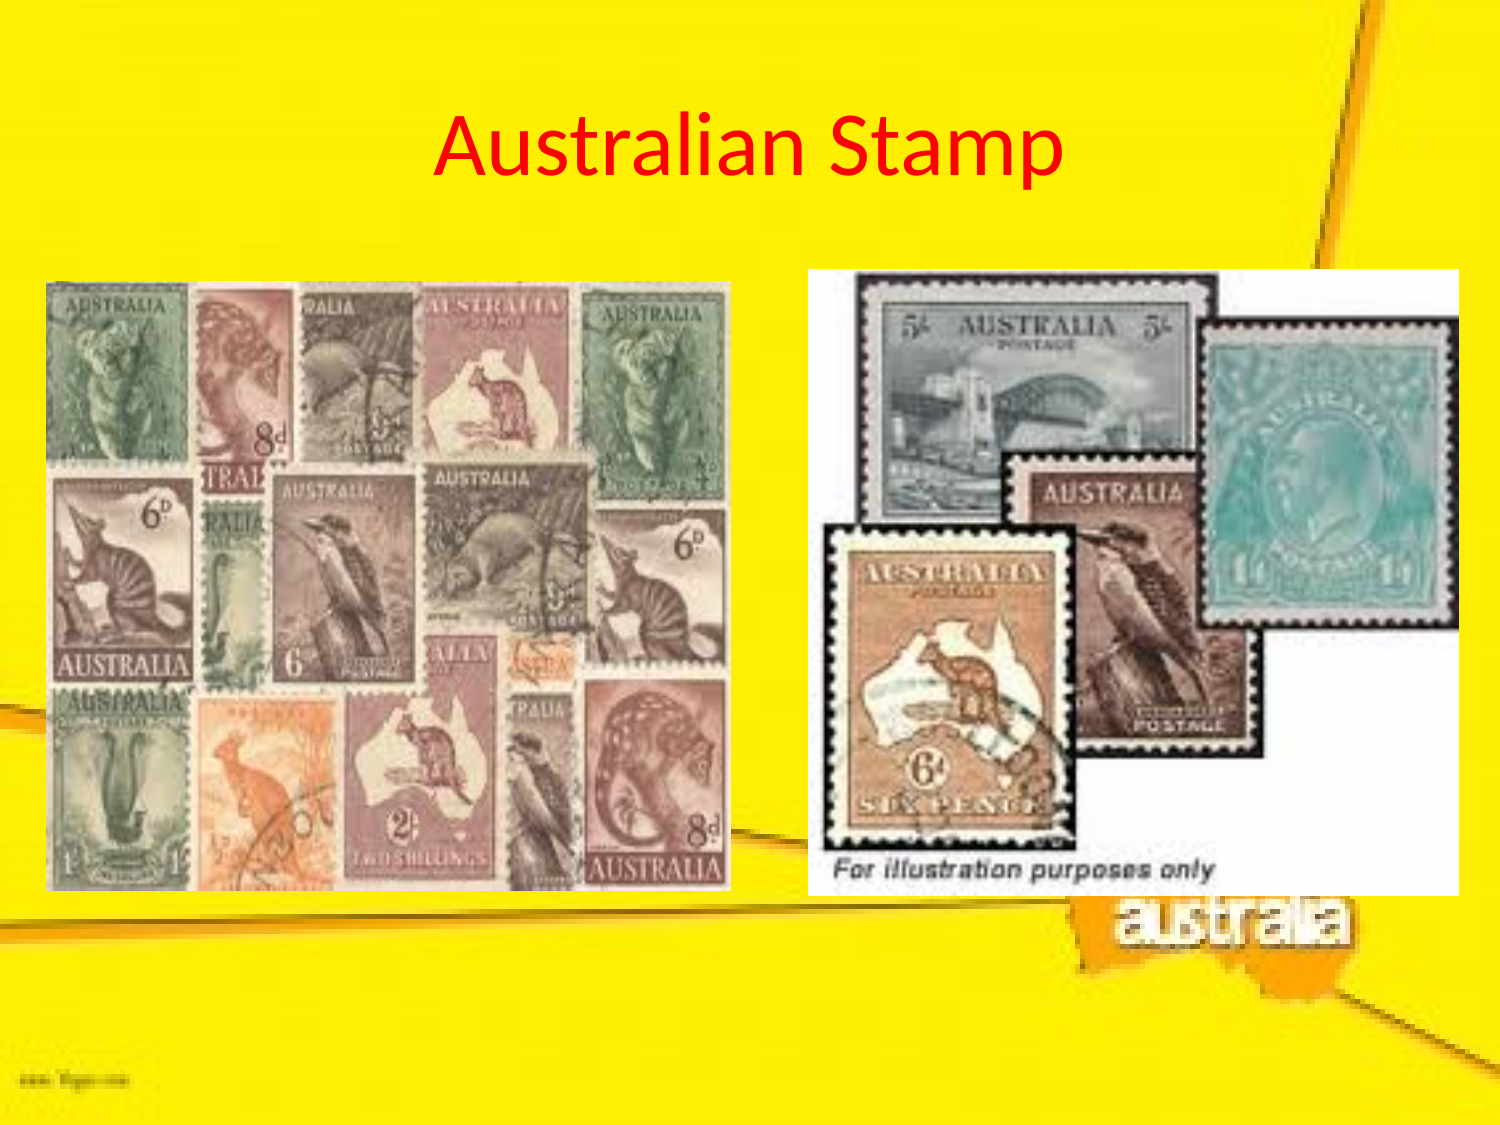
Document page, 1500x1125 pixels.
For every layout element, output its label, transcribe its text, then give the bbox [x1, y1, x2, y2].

title Australian Stamp [75, 45, 1425, 233]
picture [0, 0, 1500, 1125]
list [46, 280, 731, 892]
